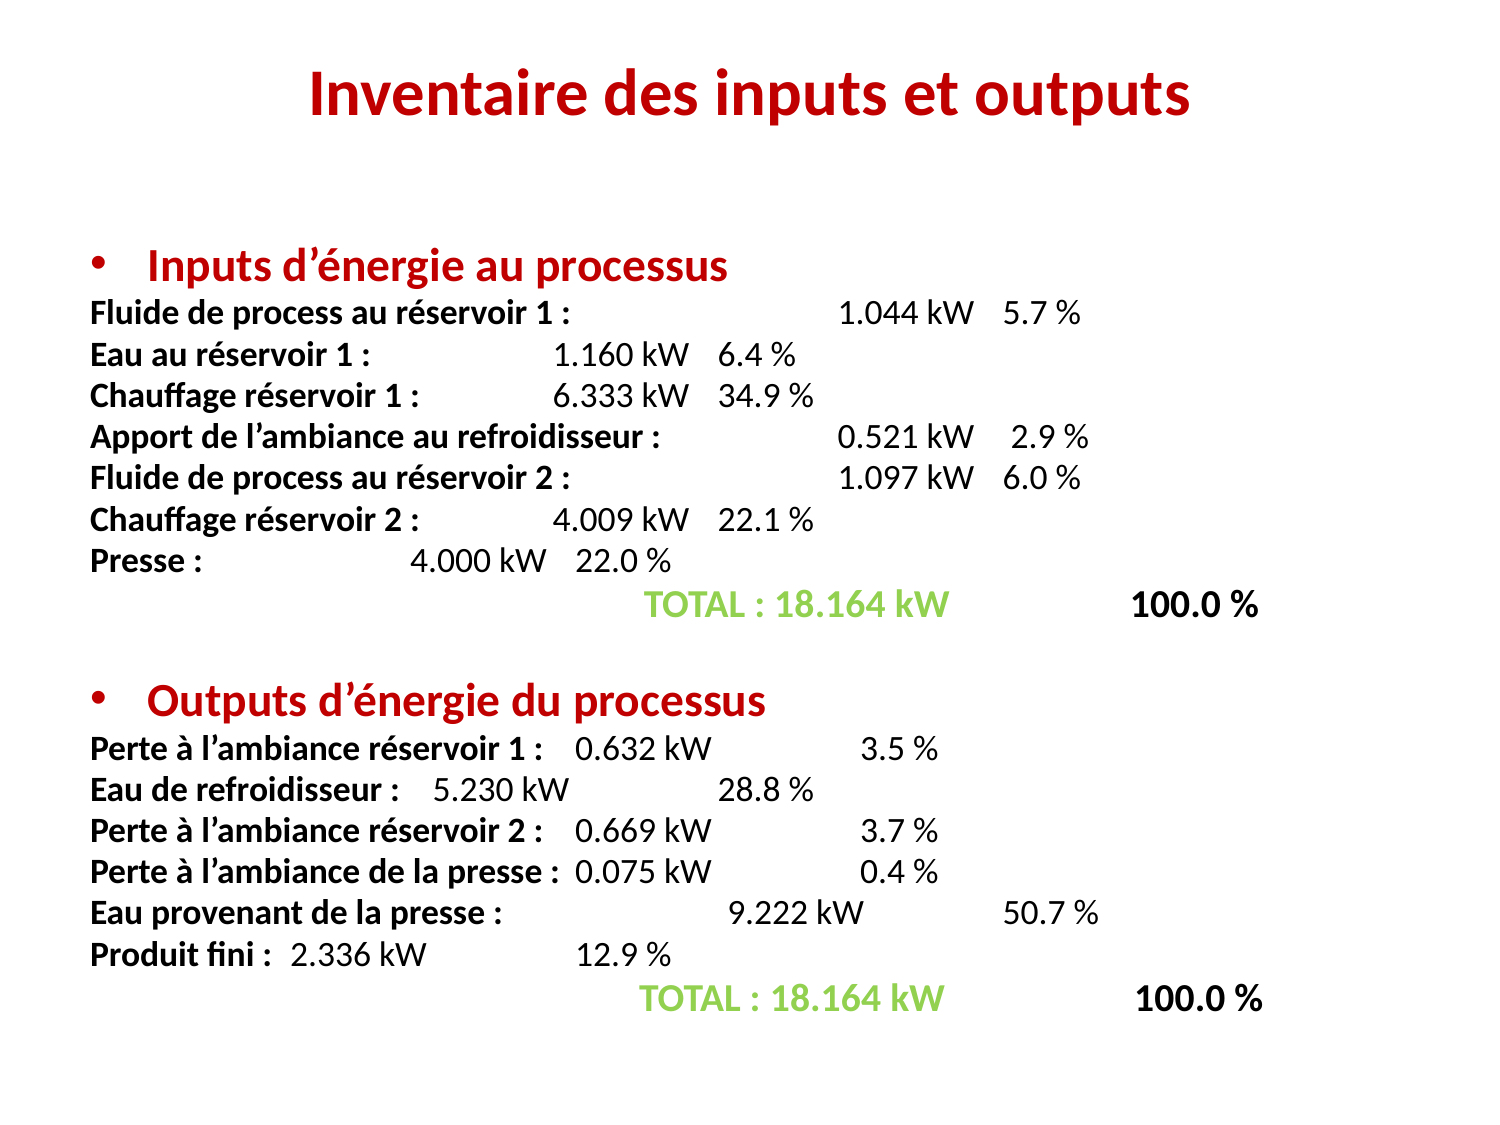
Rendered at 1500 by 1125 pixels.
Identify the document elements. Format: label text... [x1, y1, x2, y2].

list Inputs d’énergie au processus Fluide de process au réservoir 1 : 1.044 kW 5.7 % Eau au réservoir 1 : 1.160 kW 6.4 % Chauffage réservoir 1 : 6.333 kW 34.9 % Apport de l’ambiance au refroidisseur : 0.521 kW 2.9 % Fluide de process au réservoir 2 : 1.097 kW 6.0 % Chauffage réservoir 2 : 4.009 kW 22.1 % Presse : 4.000 kW 22.0 % TOTAL : 18.164 kW 100.0 % Outputs d’énergie du processus Perte à l’ambiance réservoir 1 : 0.632 kW 3.5 % Eau de refroidisseur : 5.230 kW 28.8 % Perte à l’ambiance réservoir 2 : 0.669 kW 3.7 % Perte à l’ambiance de la presse : 0.075 kW 0.4 % Eau provenant de la presse : 9.222 kW 50.7 % Produit fini : 2.336 kW 12.9 % TOTAL : 18.164 kW 100.0 % [75, 237, 1442, 1038]
title Inventaire des inputs et outputs [75, 45, 1425, 133]
